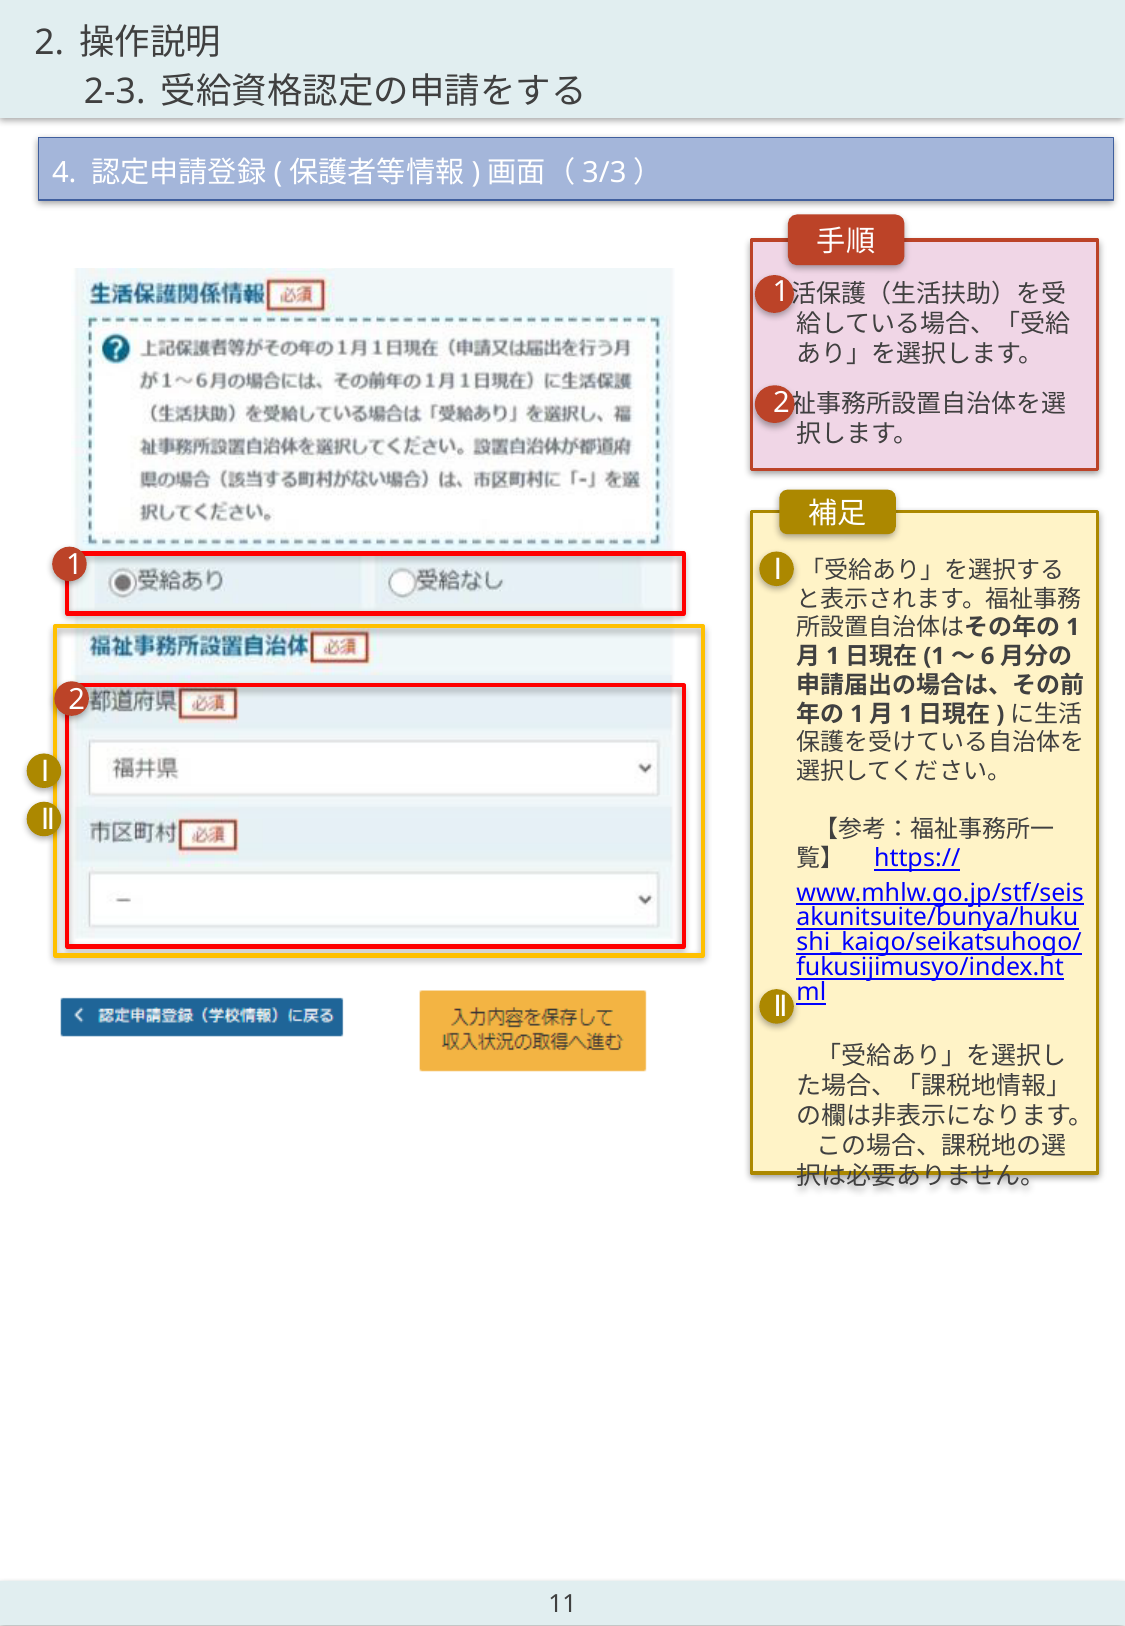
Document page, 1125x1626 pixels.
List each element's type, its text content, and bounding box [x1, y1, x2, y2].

picture [71, 268, 907, 943]
text_box [679, 625, 704, 810]
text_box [760, 980, 794, 1027]
picture [34, 968, 990, 1085]
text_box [760, 542, 794, 590]
text_box 補足 [779, 489, 896, 535]
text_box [55, 672, 89, 720]
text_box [52, 537, 86, 585]
list 2. 操作説明 2-3. 受給資格認定の申請をする [19, 0, 1107, 119]
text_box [27, 744, 61, 792]
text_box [755, 375, 794, 427]
text_box [54, 625, 66, 672]
text_box [679, 553, 685, 614]
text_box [755, 265, 794, 317]
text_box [27, 792, 61, 840]
text_box [54, 726, 66, 747]
text_box 4. 認定申請登録(保護者等情報)画面（3/3） [38, 137, 1114, 201]
text_box 生活保護（生活扶助）を受給している場合、「受給あり」を選択します。 福祉事務所設置自治体を選択します。 [751, 239, 1099, 471]
text_box 手順 [787, 214, 905, 266]
text_box Ⅰ 「受給あり」を選択すると表示されます。福祉事務所設置自治体はその年の1月1日現在(1～6月分の申請届出の場合は、その前年の1月1日現在)に生活保護を受けている自治体を選択してください。 【参考：福祉事務所一覧】 https://www.mhlw.go.jp/stf/seisakunitsuite/bunya/hukushi_kaigo/seikatsuhogo/fukusijimusyo/index.html 「受給あり」を選択した場合、「課税地情報」の欄は非表示になります。 この場合、課税地の選択は必要ありません。 [751, 511, 1099, 1174]
text_box [54, 844, 704, 956]
